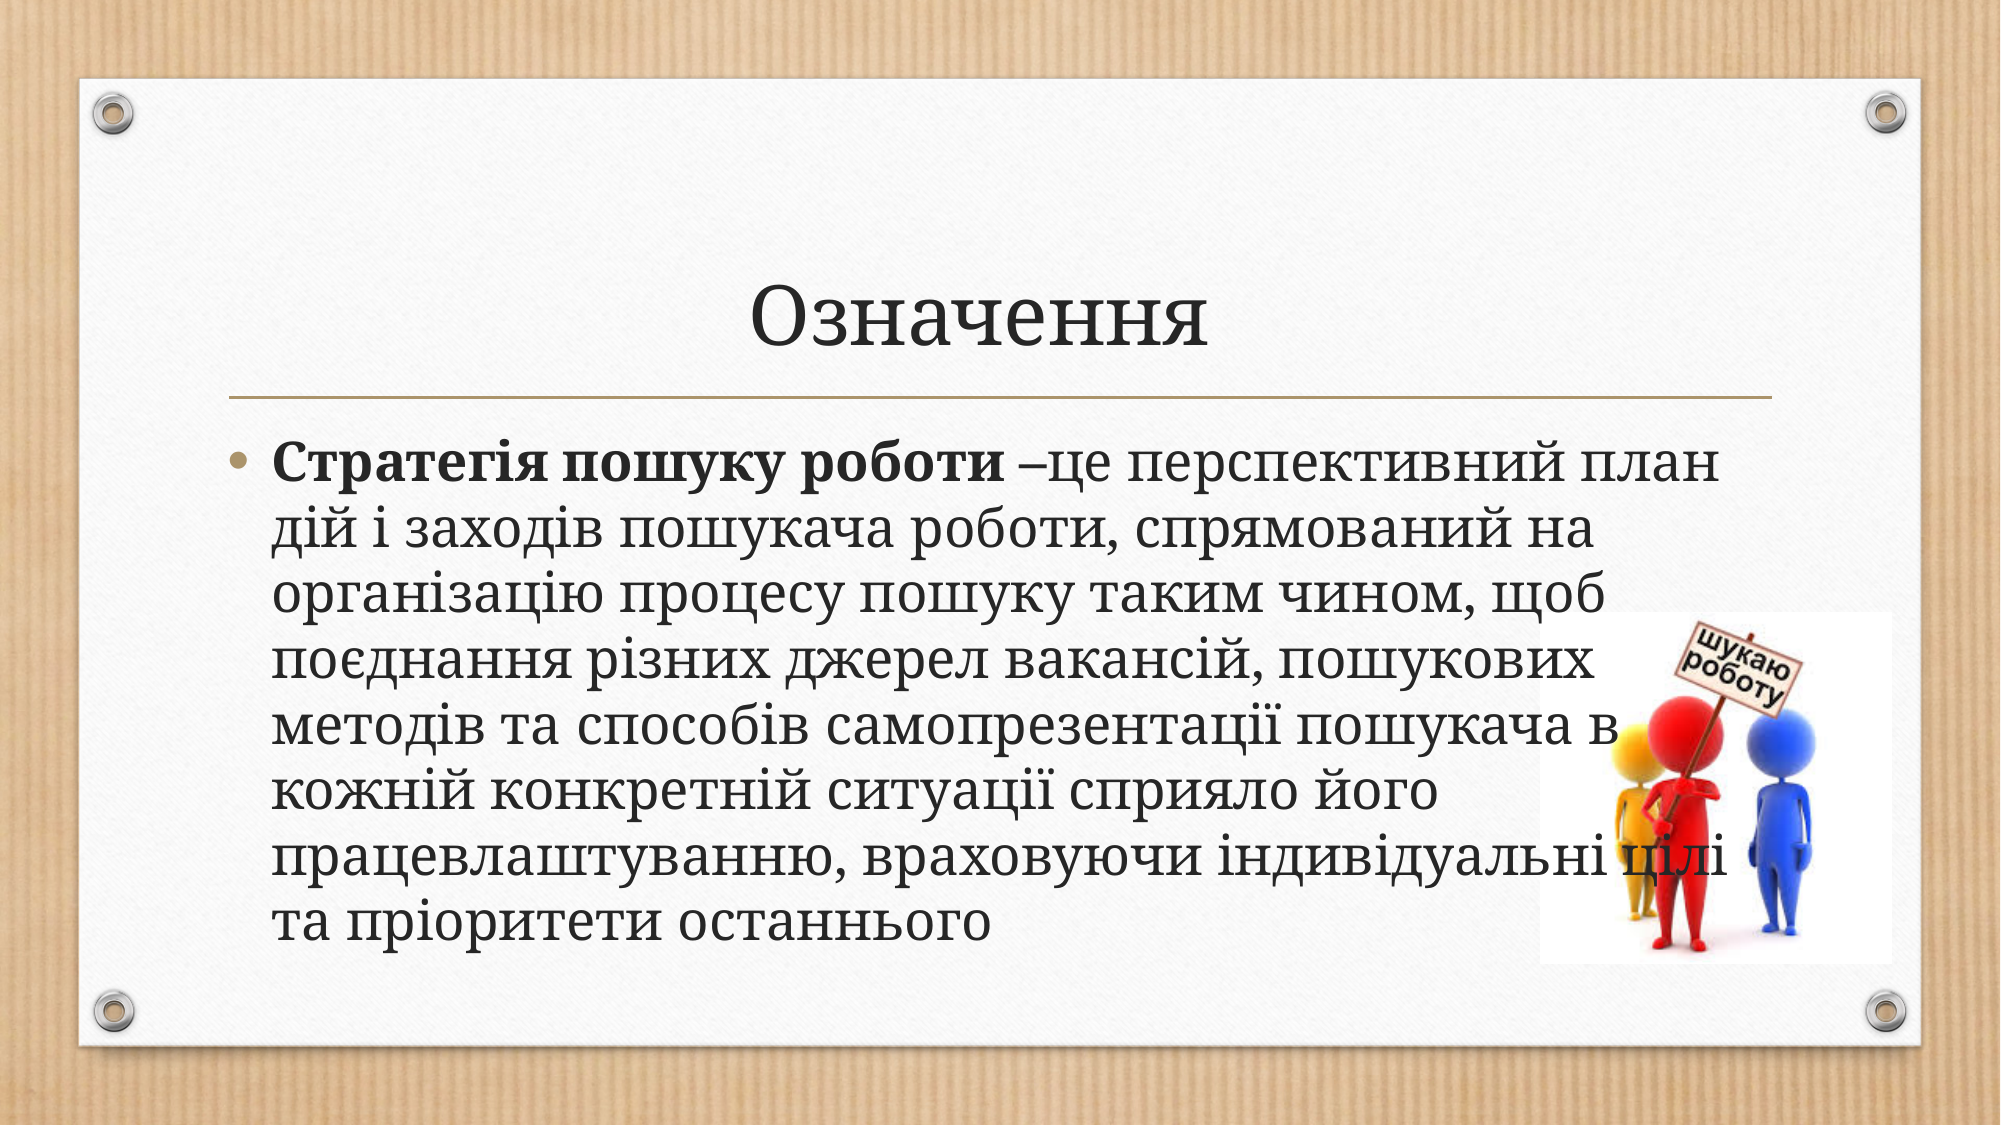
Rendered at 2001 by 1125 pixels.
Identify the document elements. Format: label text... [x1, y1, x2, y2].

list Стратегія пошуку роботи –це перспективний план дій і заходів пошукача роботи, спрямований на організацію процесу пошуку таким чином, щоб поєднання різних джерел вакансій, пошукових методів та способів самопрезентації пошукача в кожній конкретній ситуації сприяло його працевлаштуванню, враховуючи індивідуальні цілі та пріоритети останнього [212, 419, 1788, 964]
picture [0, 0, 2001, 1125]
title Означення [191, 205, 1767, 420]
